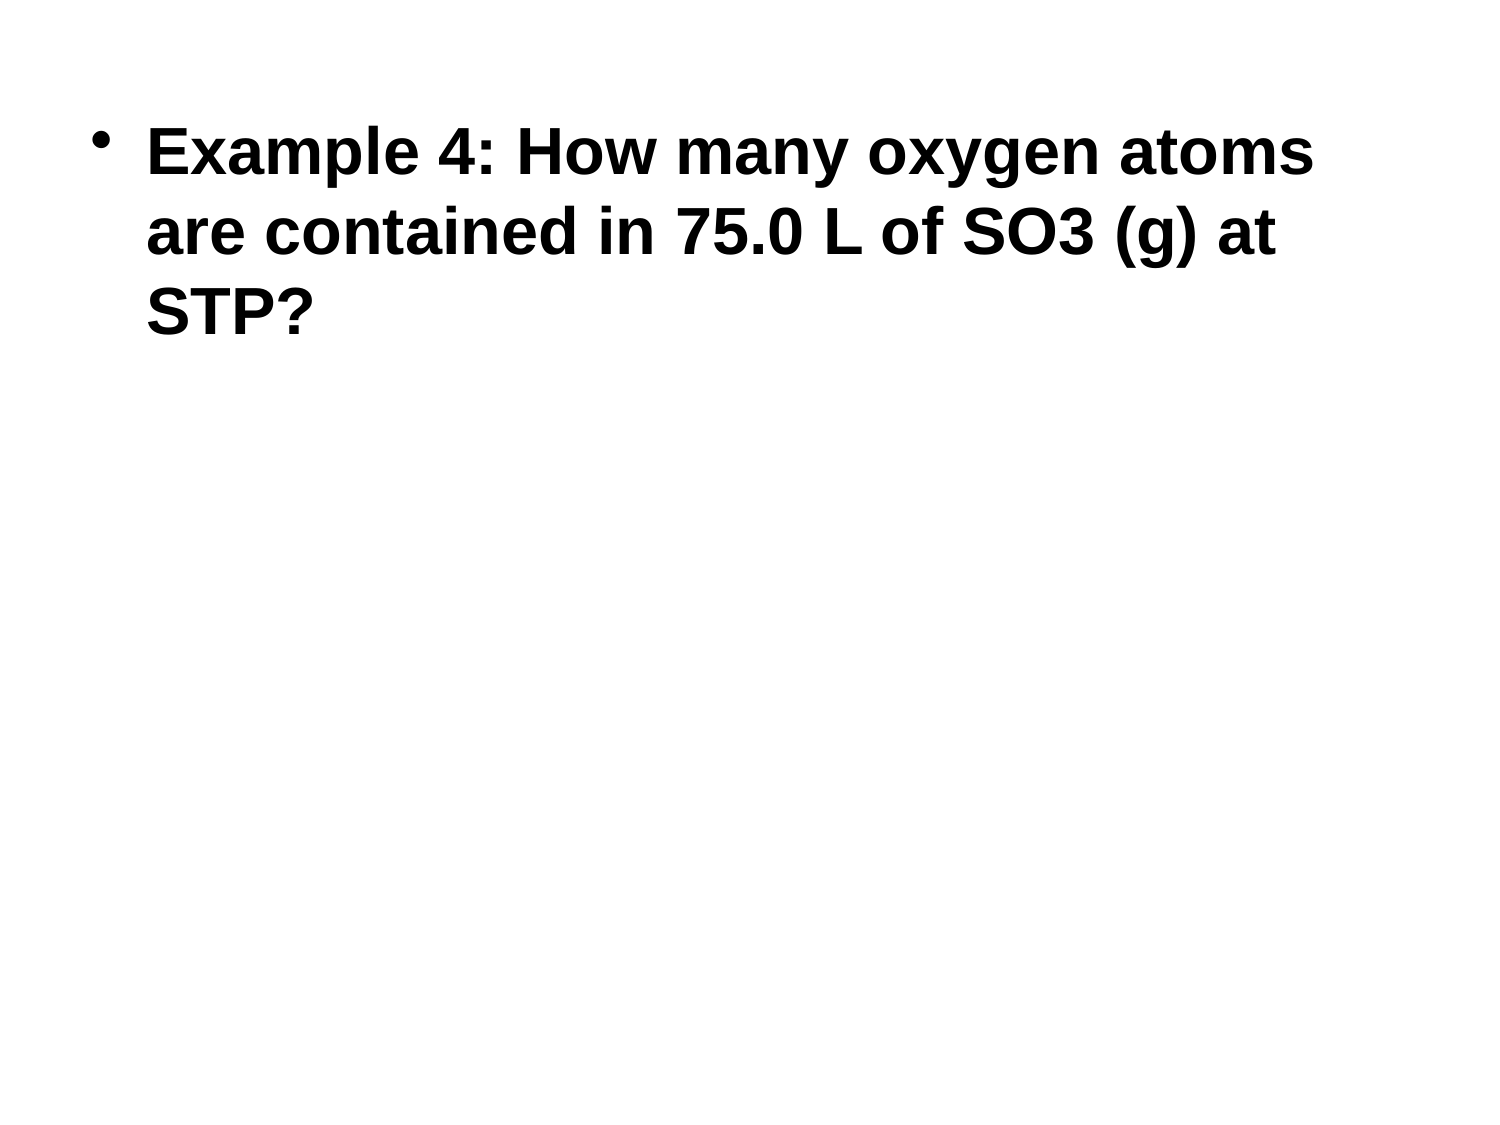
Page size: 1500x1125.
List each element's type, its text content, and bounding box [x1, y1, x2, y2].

list Example 4: How many oxygen atoms are contained in 75.0 L of SO3 (g) at STP? [74, 99, 1426, 1006]
